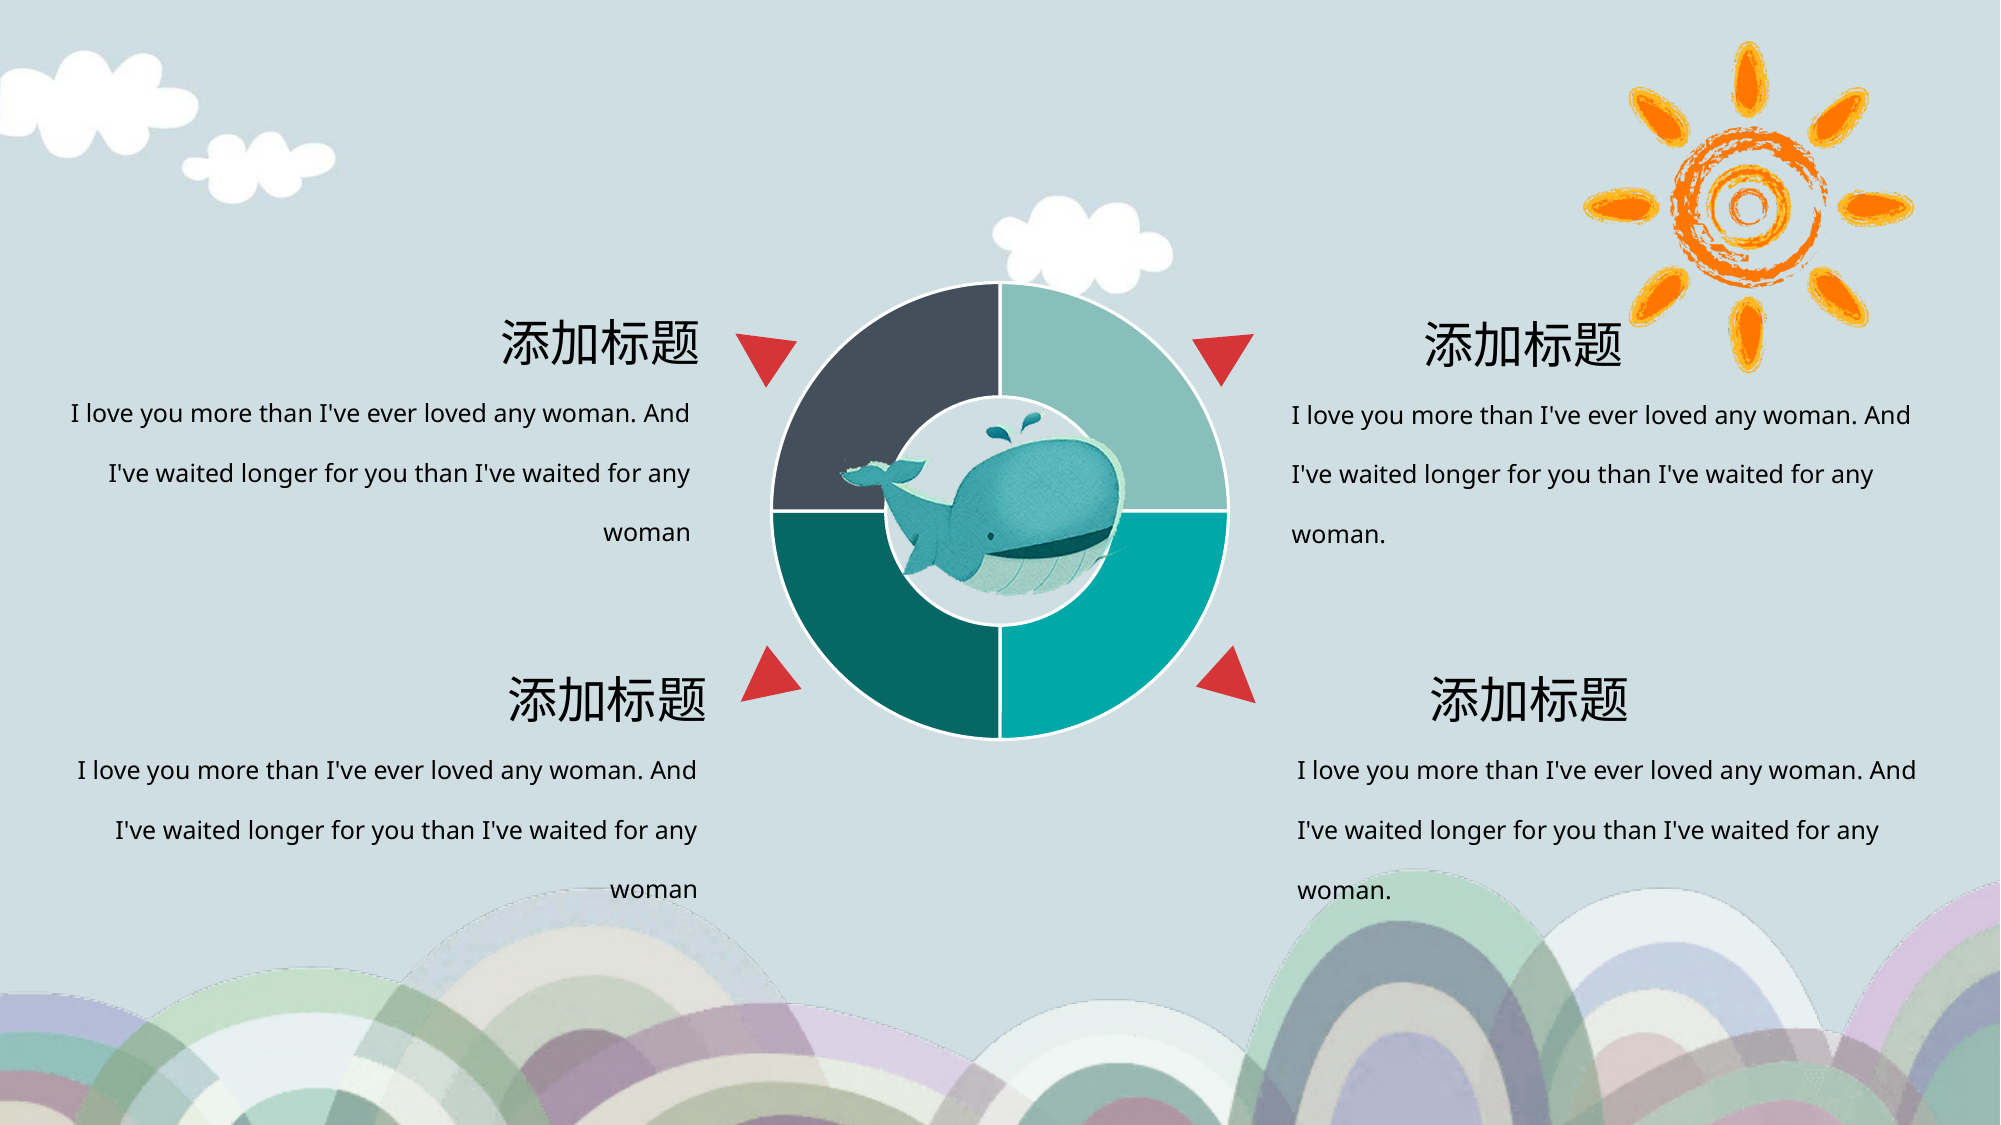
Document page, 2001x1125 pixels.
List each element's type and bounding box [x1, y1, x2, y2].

text_box [1192, 649, 1945, 975]
picture [0, 9, 1199, 418]
text_box [48, 649, 722, 975]
picture [0, 830, 2000, 1125]
text_box [41, 291, 537, 618]
text_box [1187, 293, 1939, 620]
text_box [537, 272, 1463, 750]
picture [1573, 0, 1947, 378]
